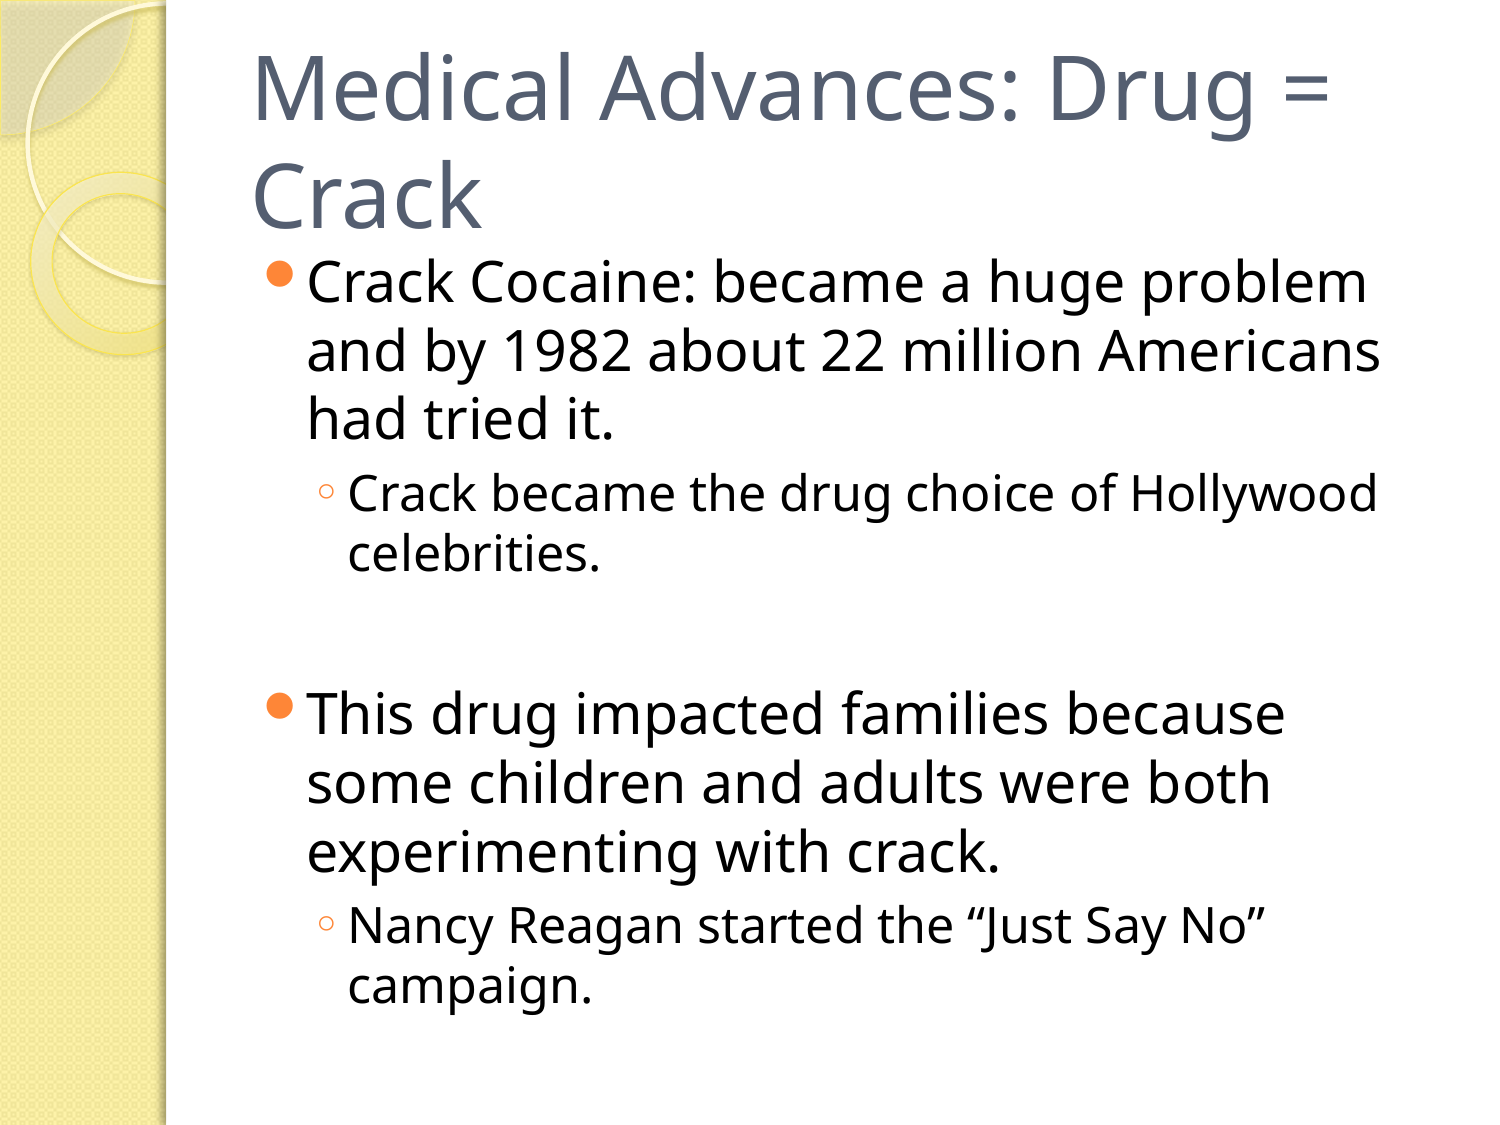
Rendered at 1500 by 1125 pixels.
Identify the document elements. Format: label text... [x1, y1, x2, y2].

list Crack Cocaine: became a huge problem and by 1982 about 22 million Americans had tried it. Crack became the drug choice of Hollywood celebrities. This drug impacted families because some children and adults were both experimenting with crack. Nancy Reagan started the “Just Say No” campaign. [235, 237, 1466, 1025]
title Medical Advances: Drug = Crack [235, 45, 1466, 233]
